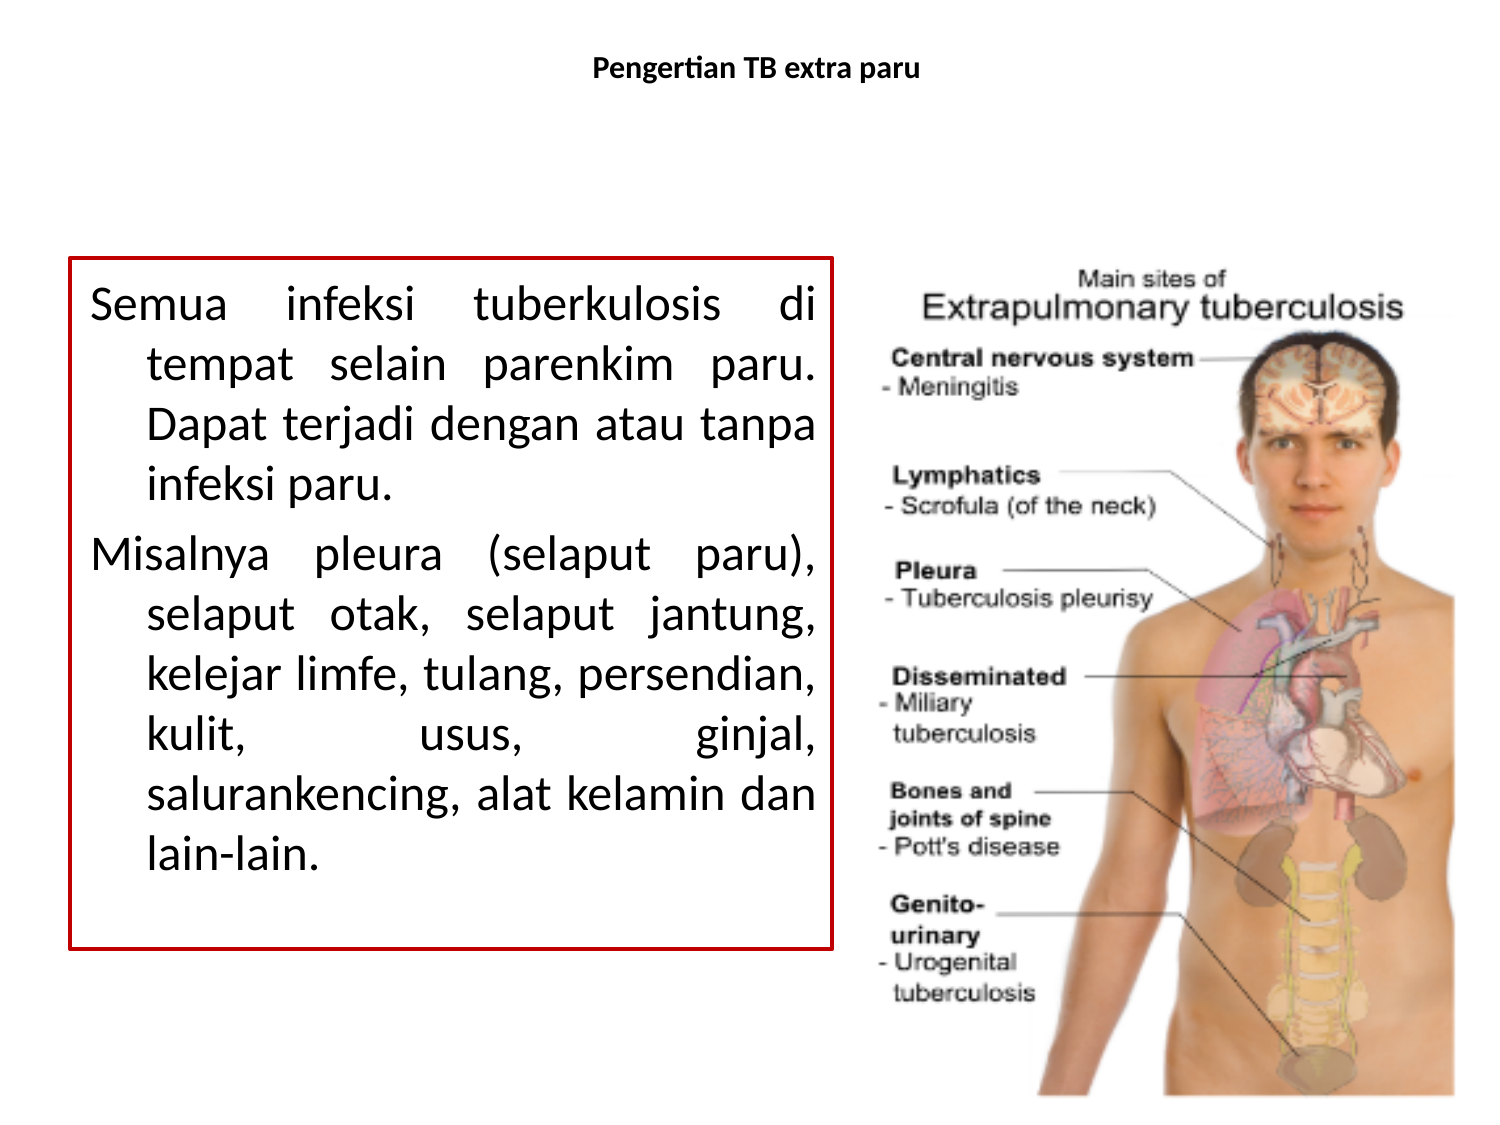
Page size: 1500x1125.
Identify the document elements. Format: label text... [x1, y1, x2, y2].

text_box [68, 256, 834, 951]
picture [878, 214, 1500, 1125]
title Pengertian TB extra paru [82, 0, 1432, 94]
